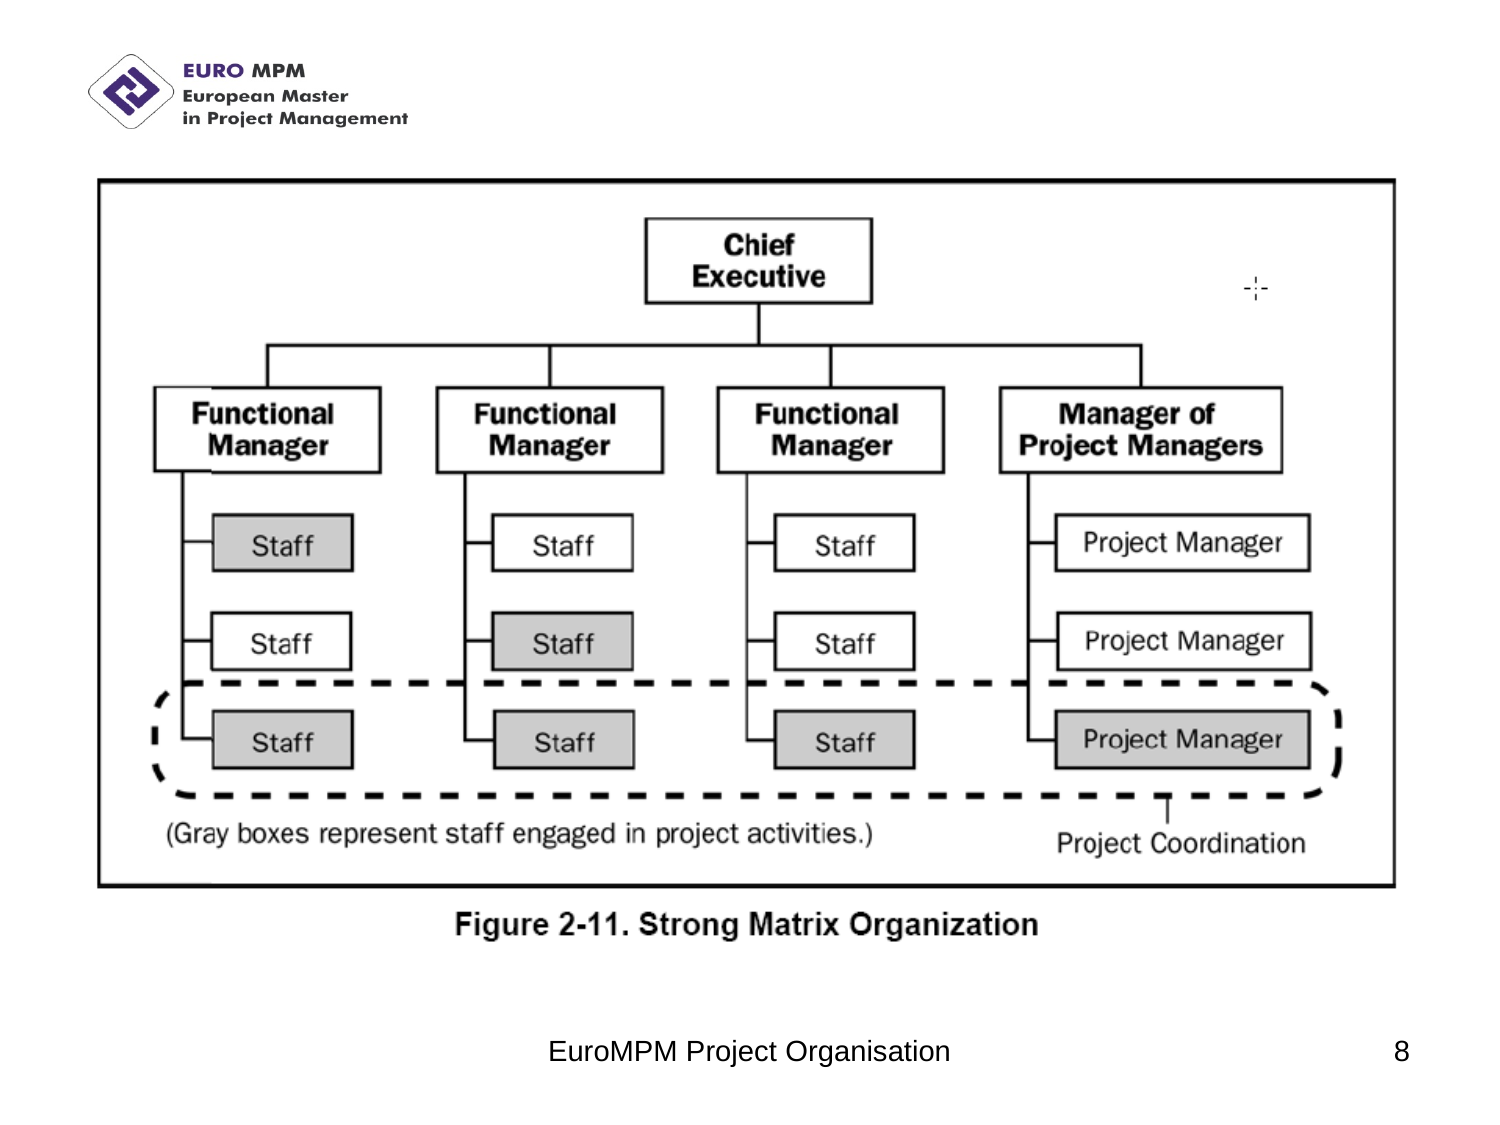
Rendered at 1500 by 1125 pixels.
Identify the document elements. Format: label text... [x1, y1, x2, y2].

slide_number 8 [1074, 1024, 1426, 1103]
picture [85, 166, 1415, 959]
picture [88, 54, 408, 129]
footer EuroMPM Project Organisation [512, 1024, 988, 1103]
